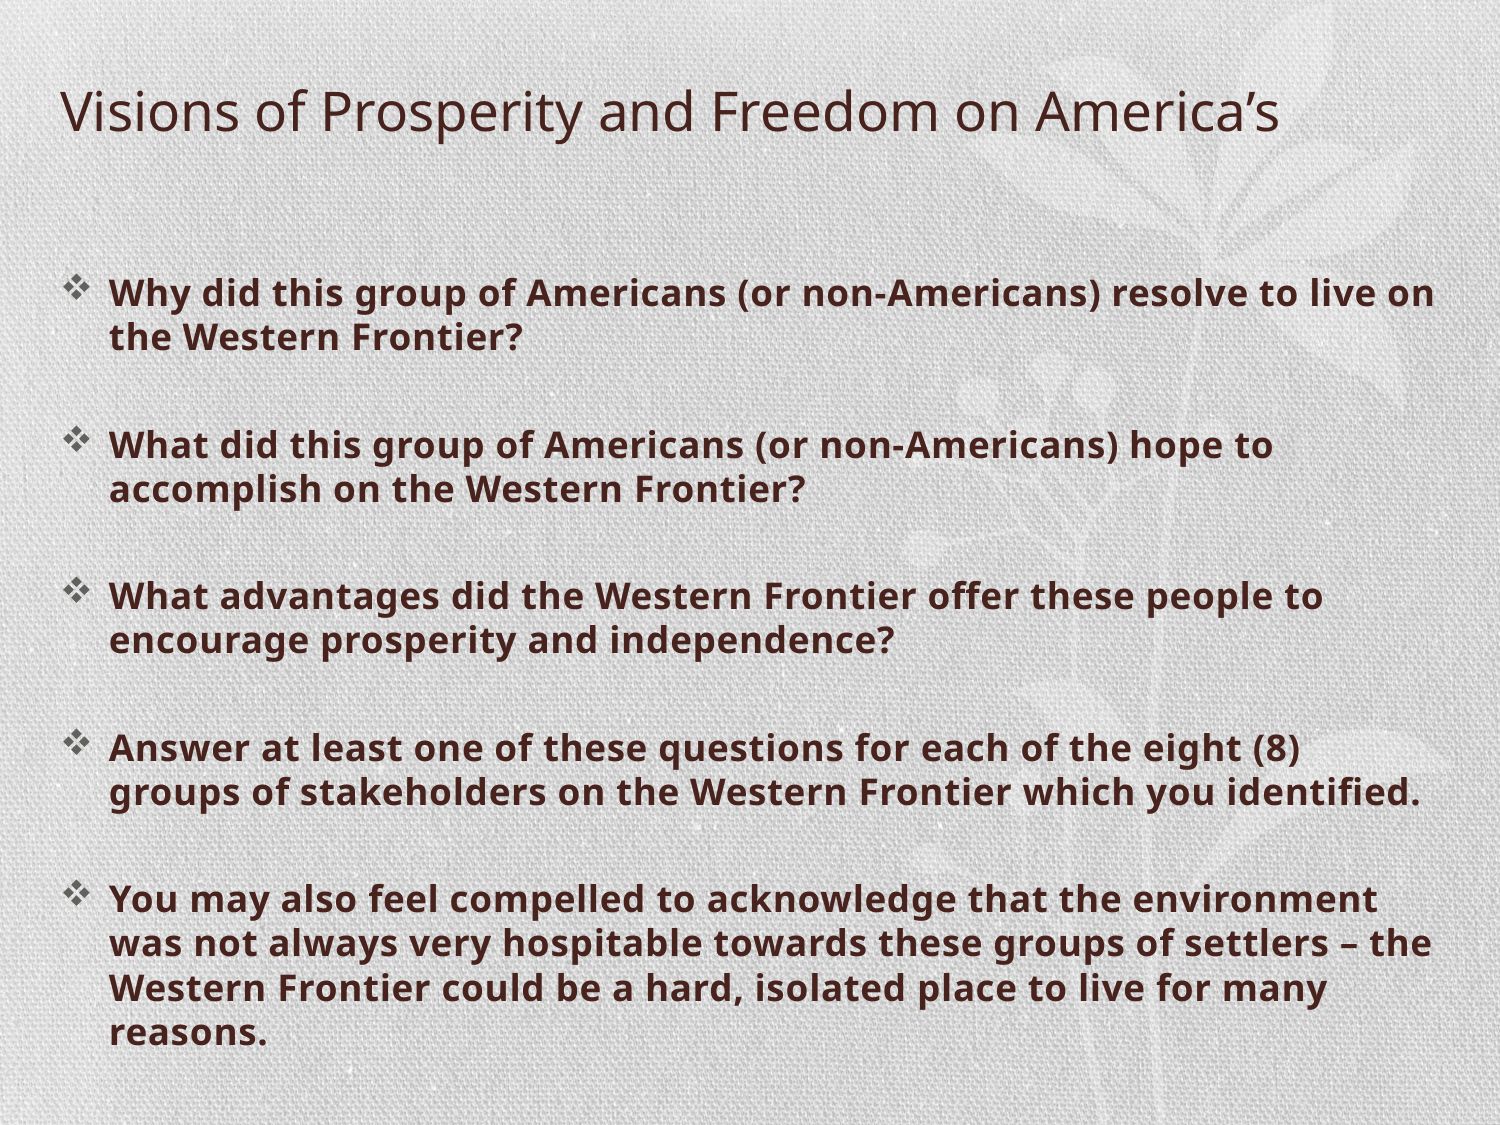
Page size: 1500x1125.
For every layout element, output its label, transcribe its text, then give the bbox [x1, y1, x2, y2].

list Why did this group of Americans (or non-Americans) resolve to live on the Western Frontier? What did this group of Americans (or non-Americans) hope to accomplish on the Western Frontier? What advantages did the Western Frontier offer these people to encourage prosperity and independence? Answer at least one of these questions for each of the eight (8) groups of stakeholders on the Western Frontier which you identified. You may also feel compelled to acknowledge that the environment was not always very hospitable towards these groups of settlers – the Western Frontier could be a hard, isolated place to live for many reasons. [45, 162, 1455, 1113]
title Visions of Prosperity and Freedom on America’s [45, 37, 1455, 150]
